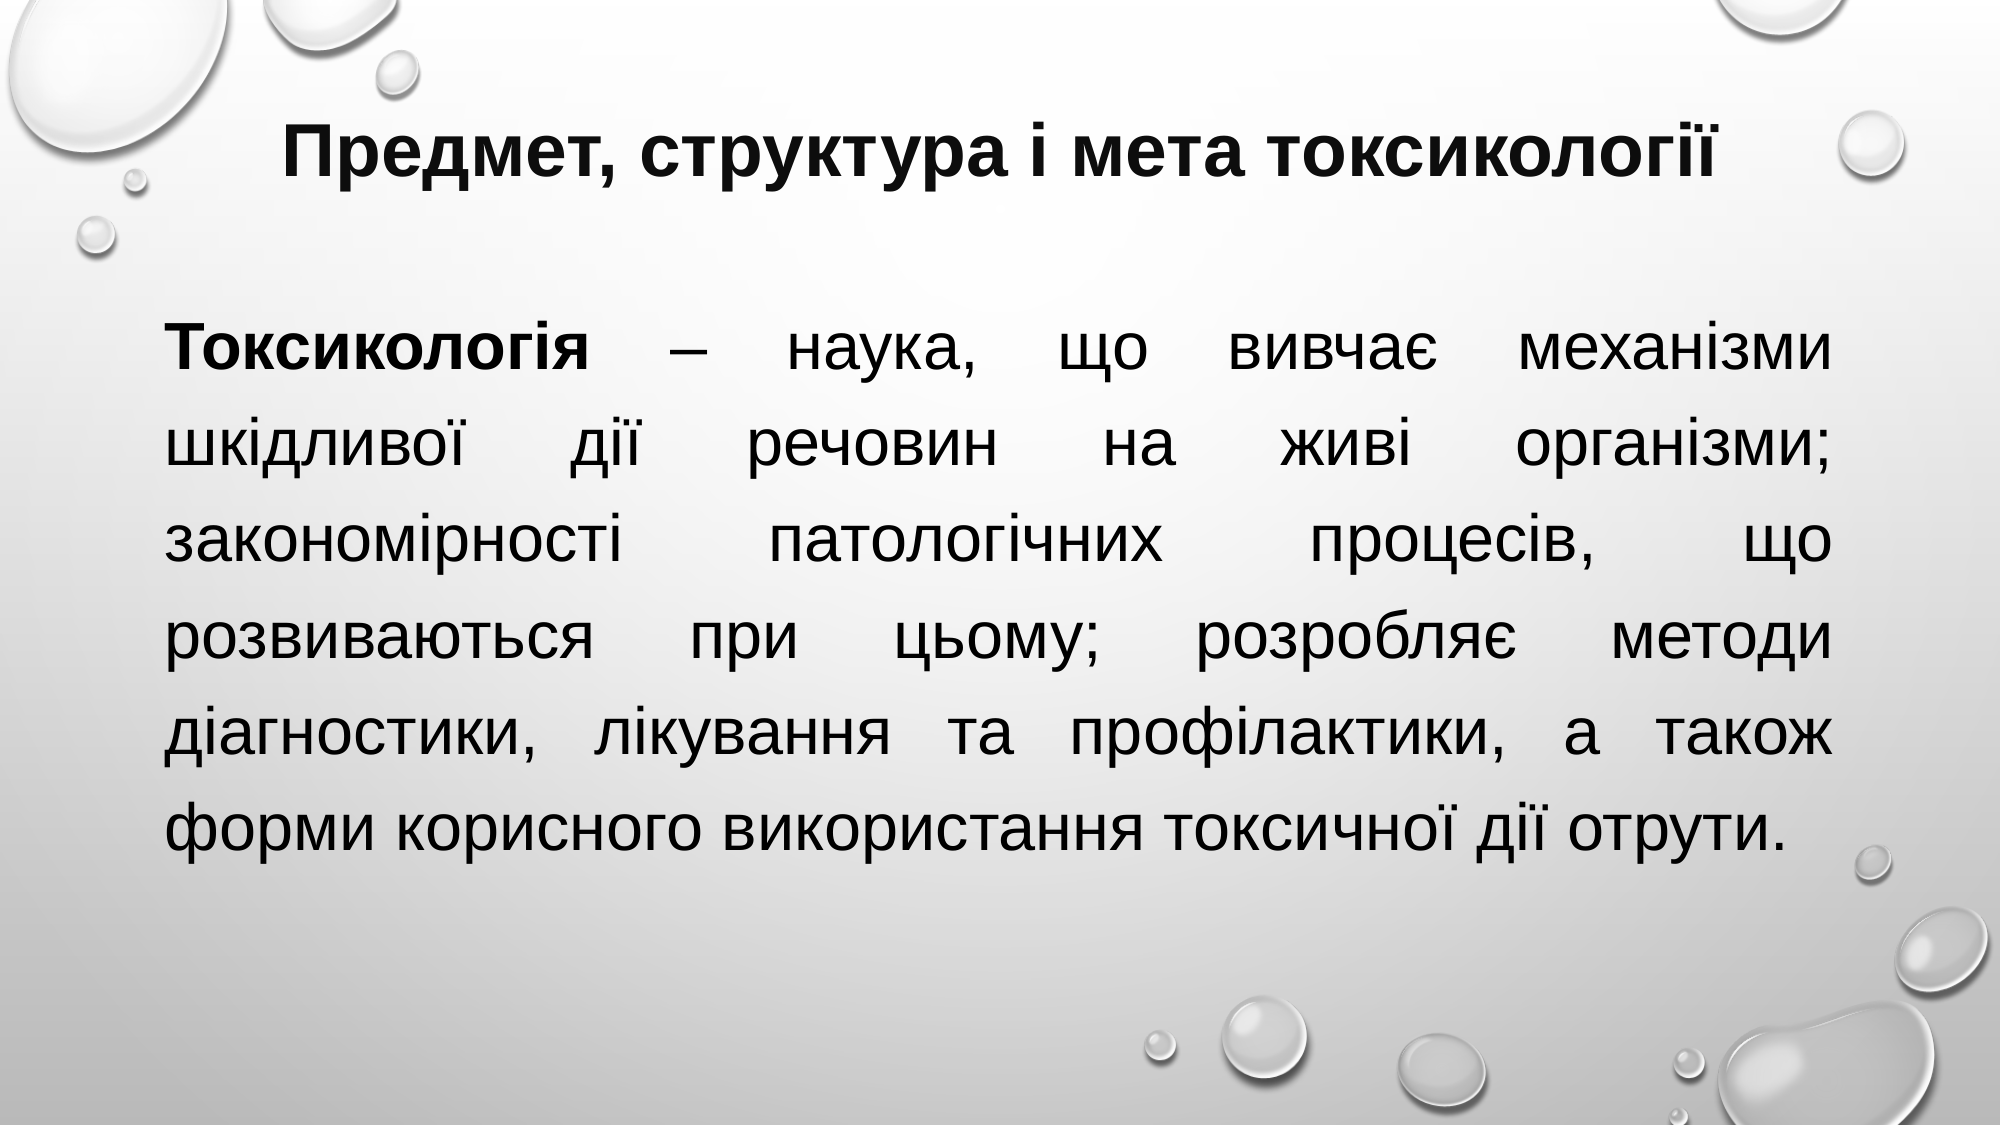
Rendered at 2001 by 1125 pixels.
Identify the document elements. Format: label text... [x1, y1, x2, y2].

list Токсикологія – наука, що вивчає механізми шкідливої дії речовин на живі організми; закономірності патологічних процесів, що розвиваються при цьому; розробляє методи діагностики, лікування та профілактики, а також форми корисного використання токсичної дії отрути. [149, 279, 1850, 929]
title Предмет, структура і мета токсикології [149, 101, 1851, 203]
picture [0, 0, 2000, 1125]
